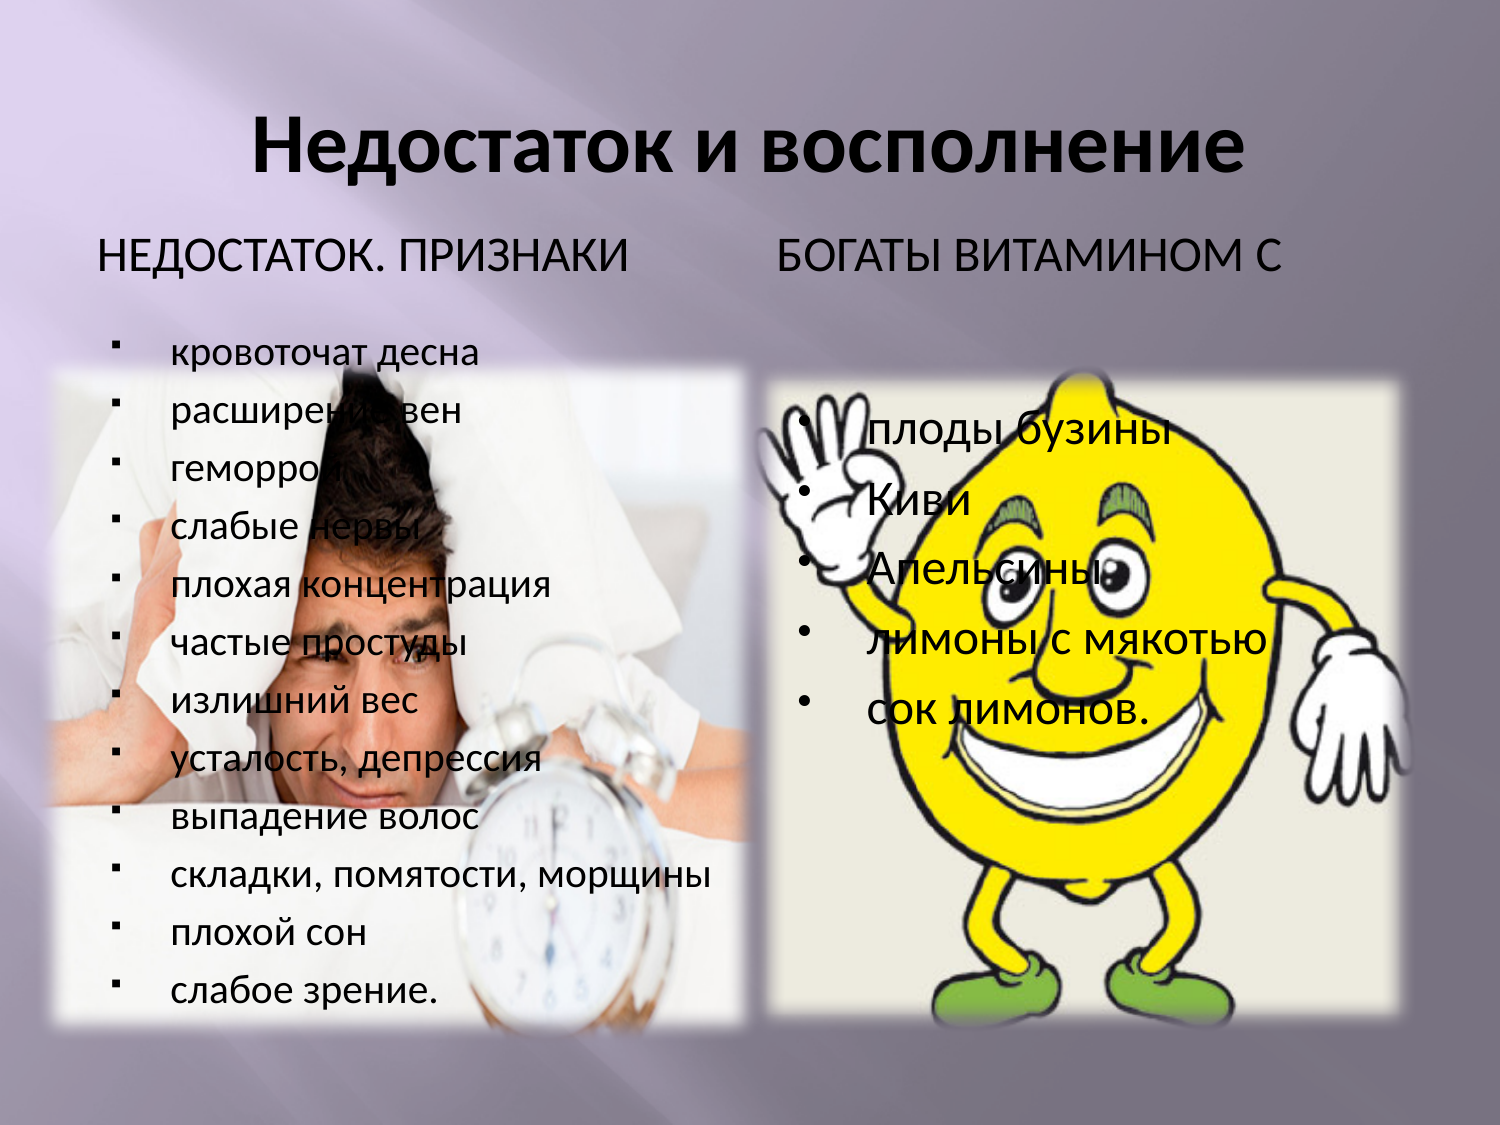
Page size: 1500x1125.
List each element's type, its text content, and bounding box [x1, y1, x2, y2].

title Недостаток и восполнение [75, 44, 1425, 233]
list кровоточат десна расширение вен геморрой слабые нервы плохая концентрация частые простуды излишний вес усталость, депрессия выпадение волос складки, помятости, морщины плохой сон слабое зрение. [75, 316, 738, 351]
picture [34, 351, 1416, 1044]
list Богаты витамином С [761, 199, 1425, 305]
list Недостаток. признаки [82, 199, 745, 305]
